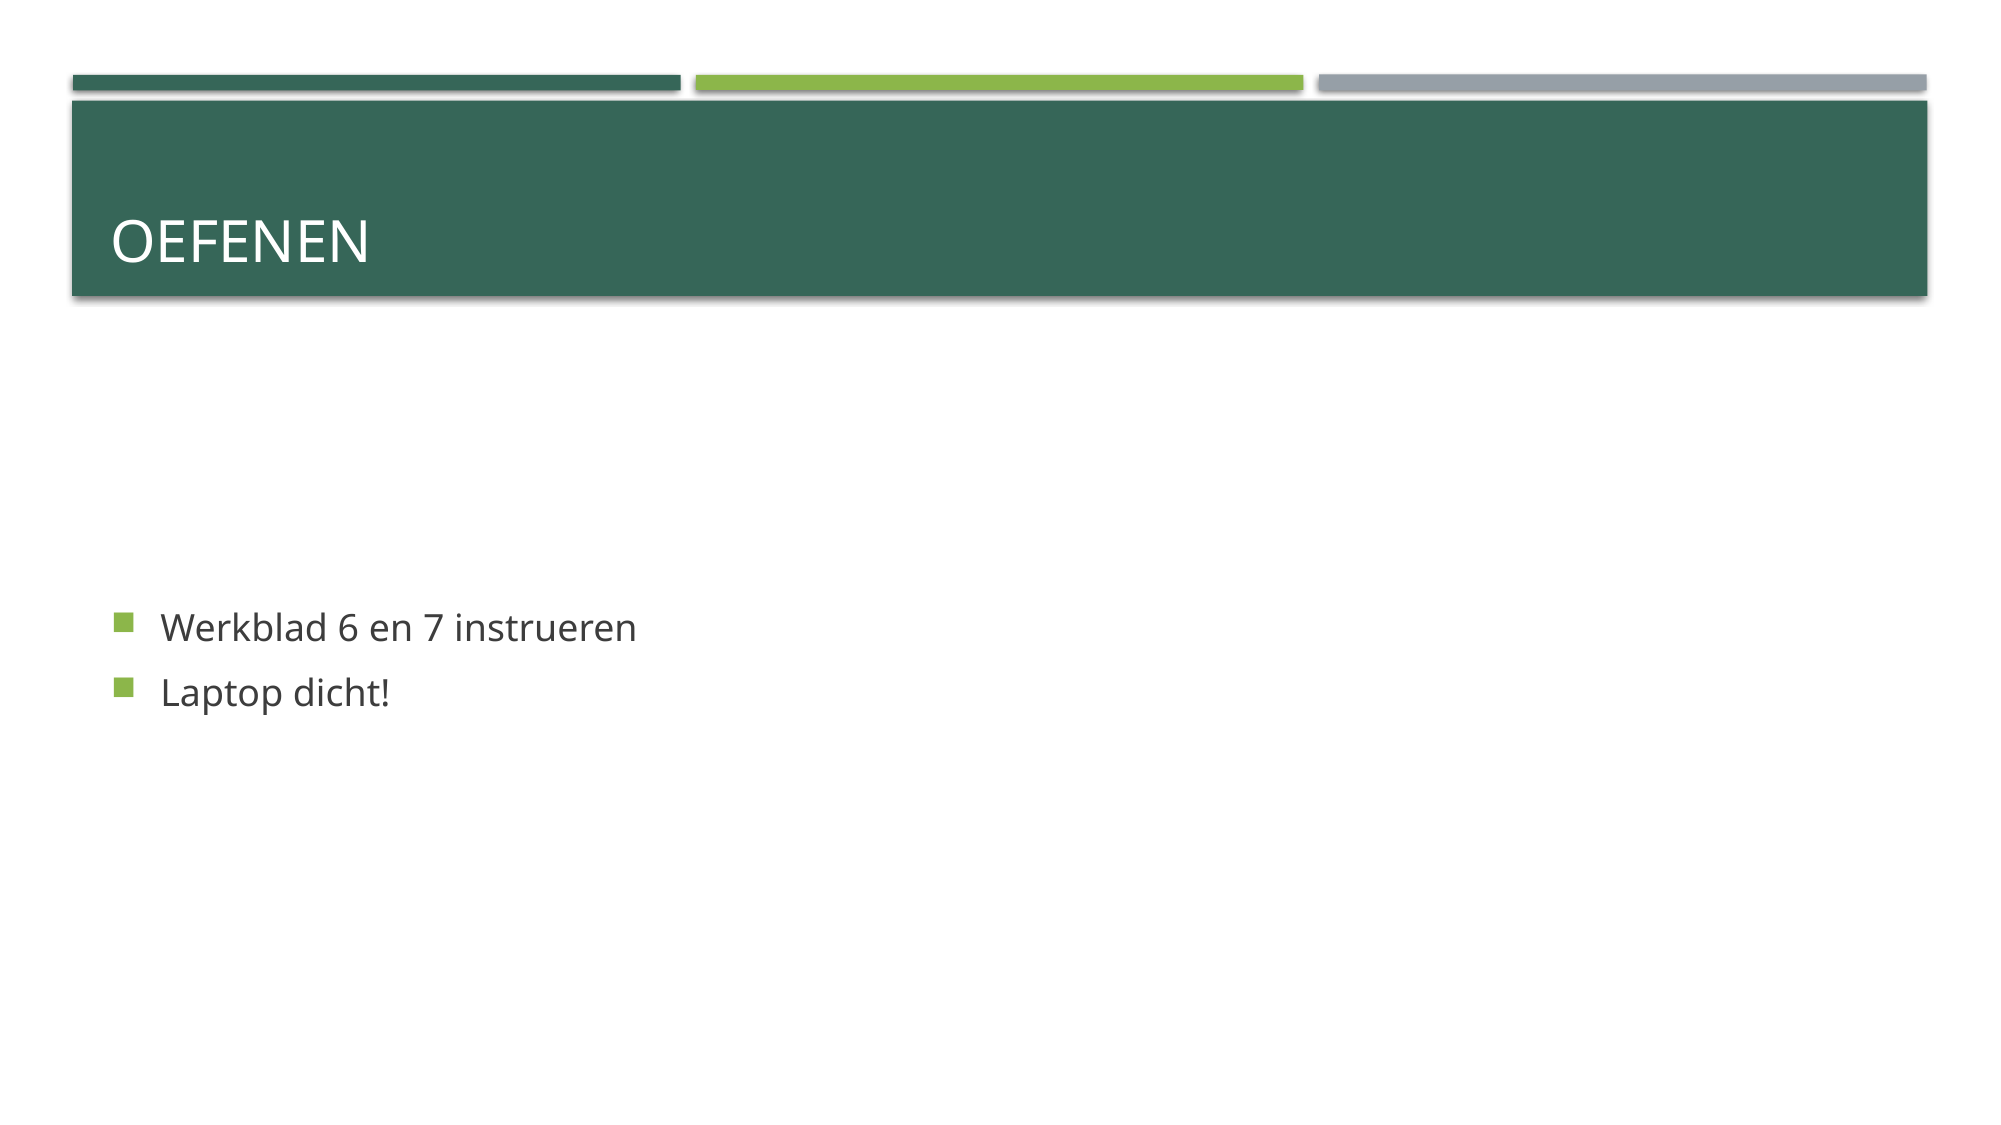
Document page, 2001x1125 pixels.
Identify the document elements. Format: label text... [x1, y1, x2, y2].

title Oefenen [95, 115, 1905, 282]
list Werkblad 6 en 7 instrueren Laptop dicht! [95, 357, 1905, 962]
